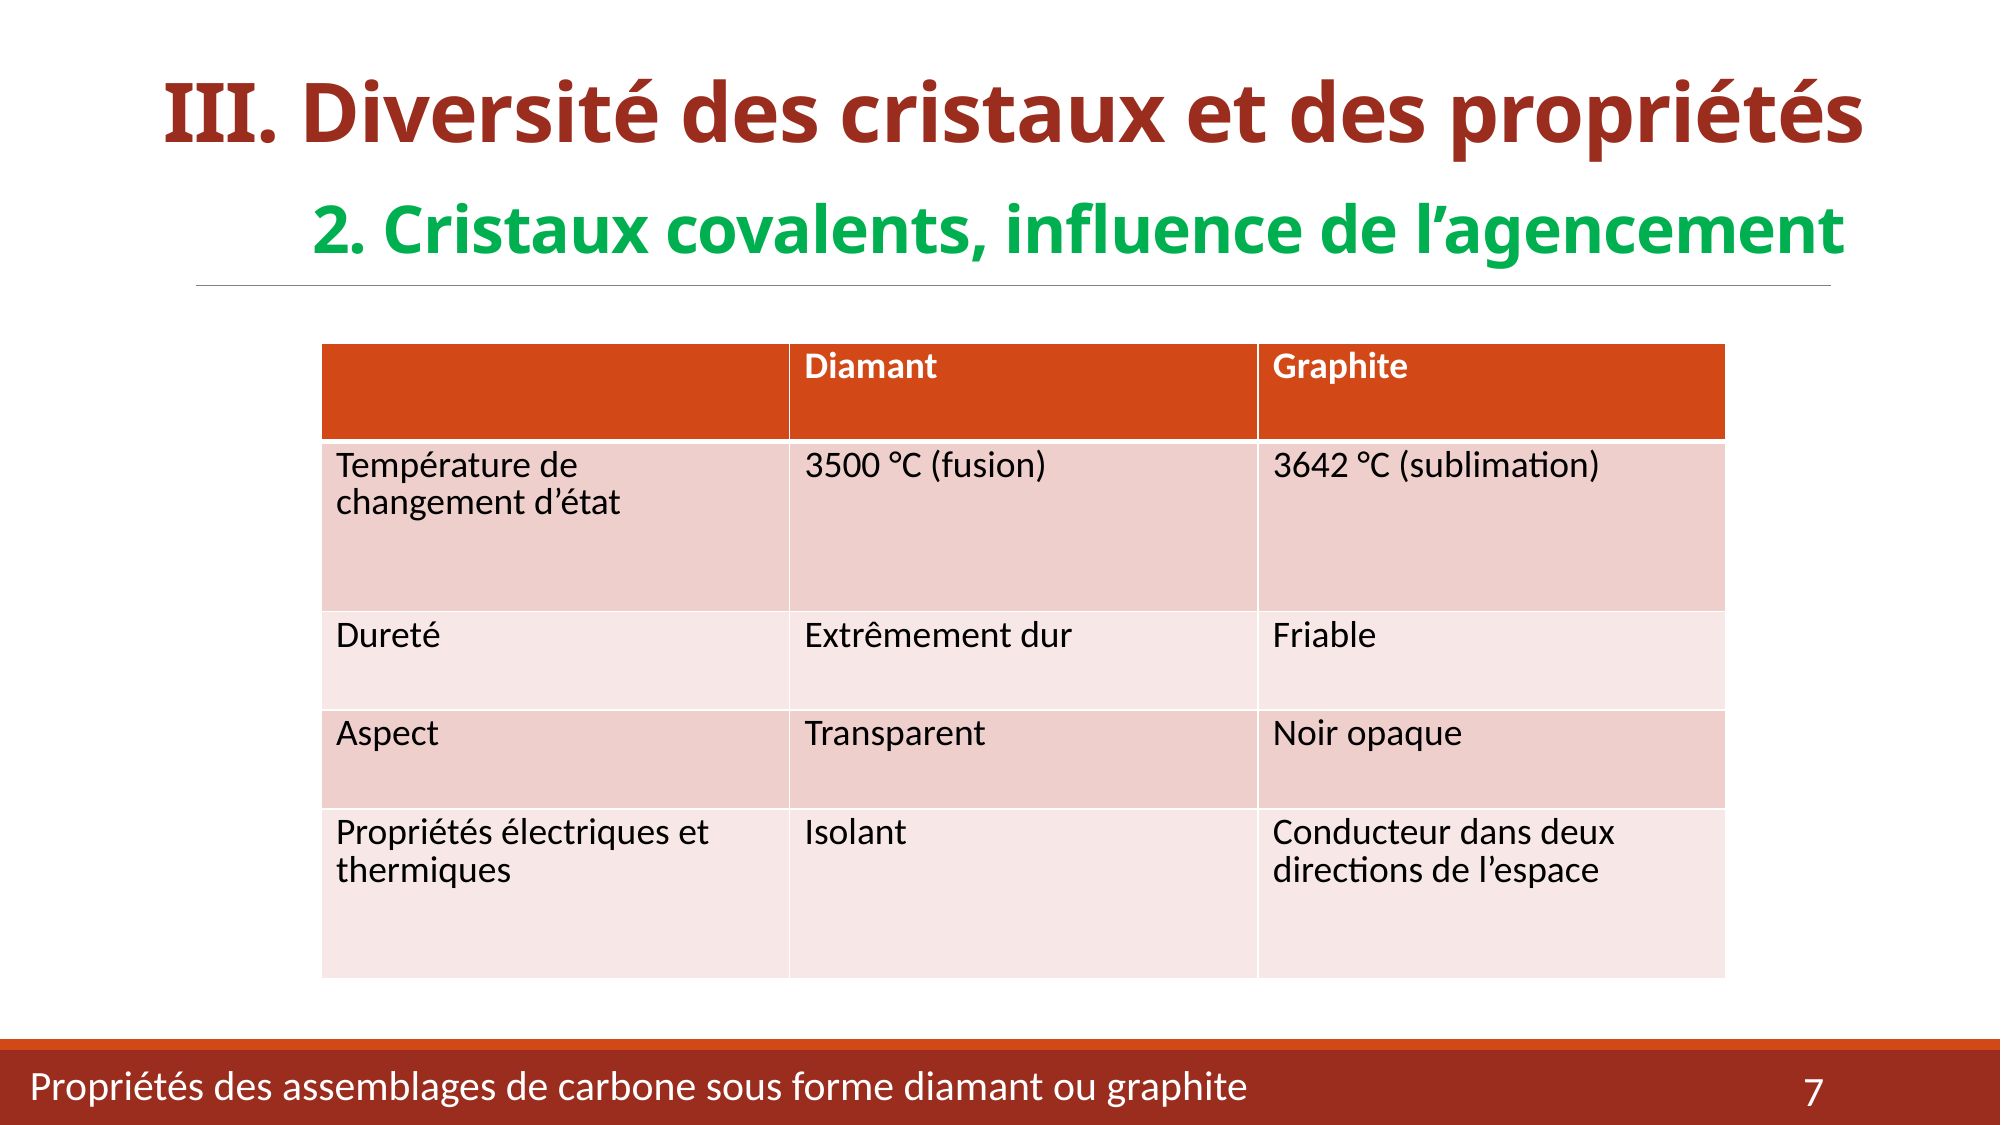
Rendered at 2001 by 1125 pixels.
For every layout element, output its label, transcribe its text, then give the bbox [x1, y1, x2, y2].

table_cell Propriétés électriques et thermiques [322, 810, 789, 978]
table_cell Transparent [790, 711, 1257, 808]
table_header Graphite [1259, 344, 1725, 439]
table_cell Isolant [790, 810, 1257, 978]
table_cell 3642 °C (sublimation) [1259, 444, 1725, 611]
table_cell Extrêmement dur [790, 612, 1257, 709]
table_header [322, 344, 789, 439]
table_cell Dureté [322, 612, 789, 709]
table_cell 3500 °C (fusion) [790, 444, 1257, 611]
table_cell Aspect [322, 711, 789, 808]
table_cell Noir opaque [1259, 711, 1725, 808]
title III. Diversité des cristaux et des propriétés 2. Cristaux covalents, influence de l’agencement [148, 46, 1891, 284]
text_box Propriétés des assemblages de carbone sous forme diamant ou graphite [0, 1056, 2000, 1125]
table_cell Température de changement d’état [322, 444, 789, 611]
table_cell Conducteur dans deux directions de l’espace [1259, 810, 1725, 978]
table_header Diamant [790, 344, 1257, 439]
table_cell Friable [1259, 612, 1725, 709]
